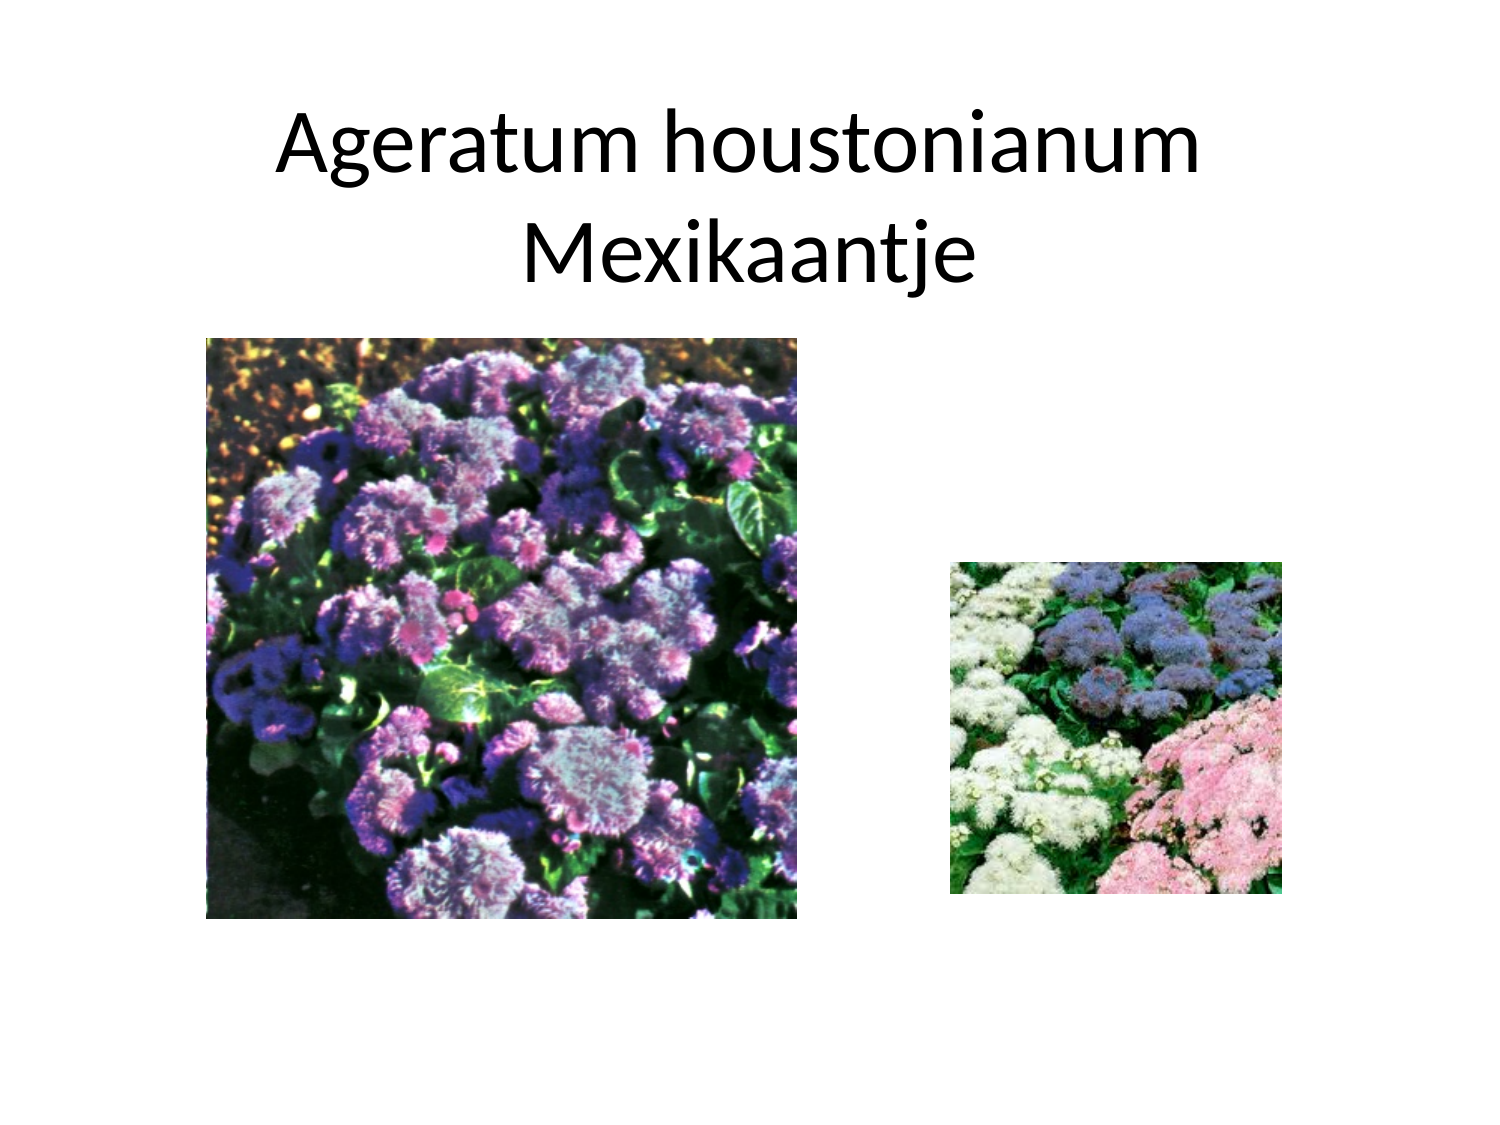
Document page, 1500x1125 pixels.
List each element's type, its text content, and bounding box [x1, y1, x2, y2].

picture [206, 337, 797, 919]
title Ageratum houstonianum Mexikaantje [123, 66, 1376, 315]
picture [950, 562, 1282, 894]
